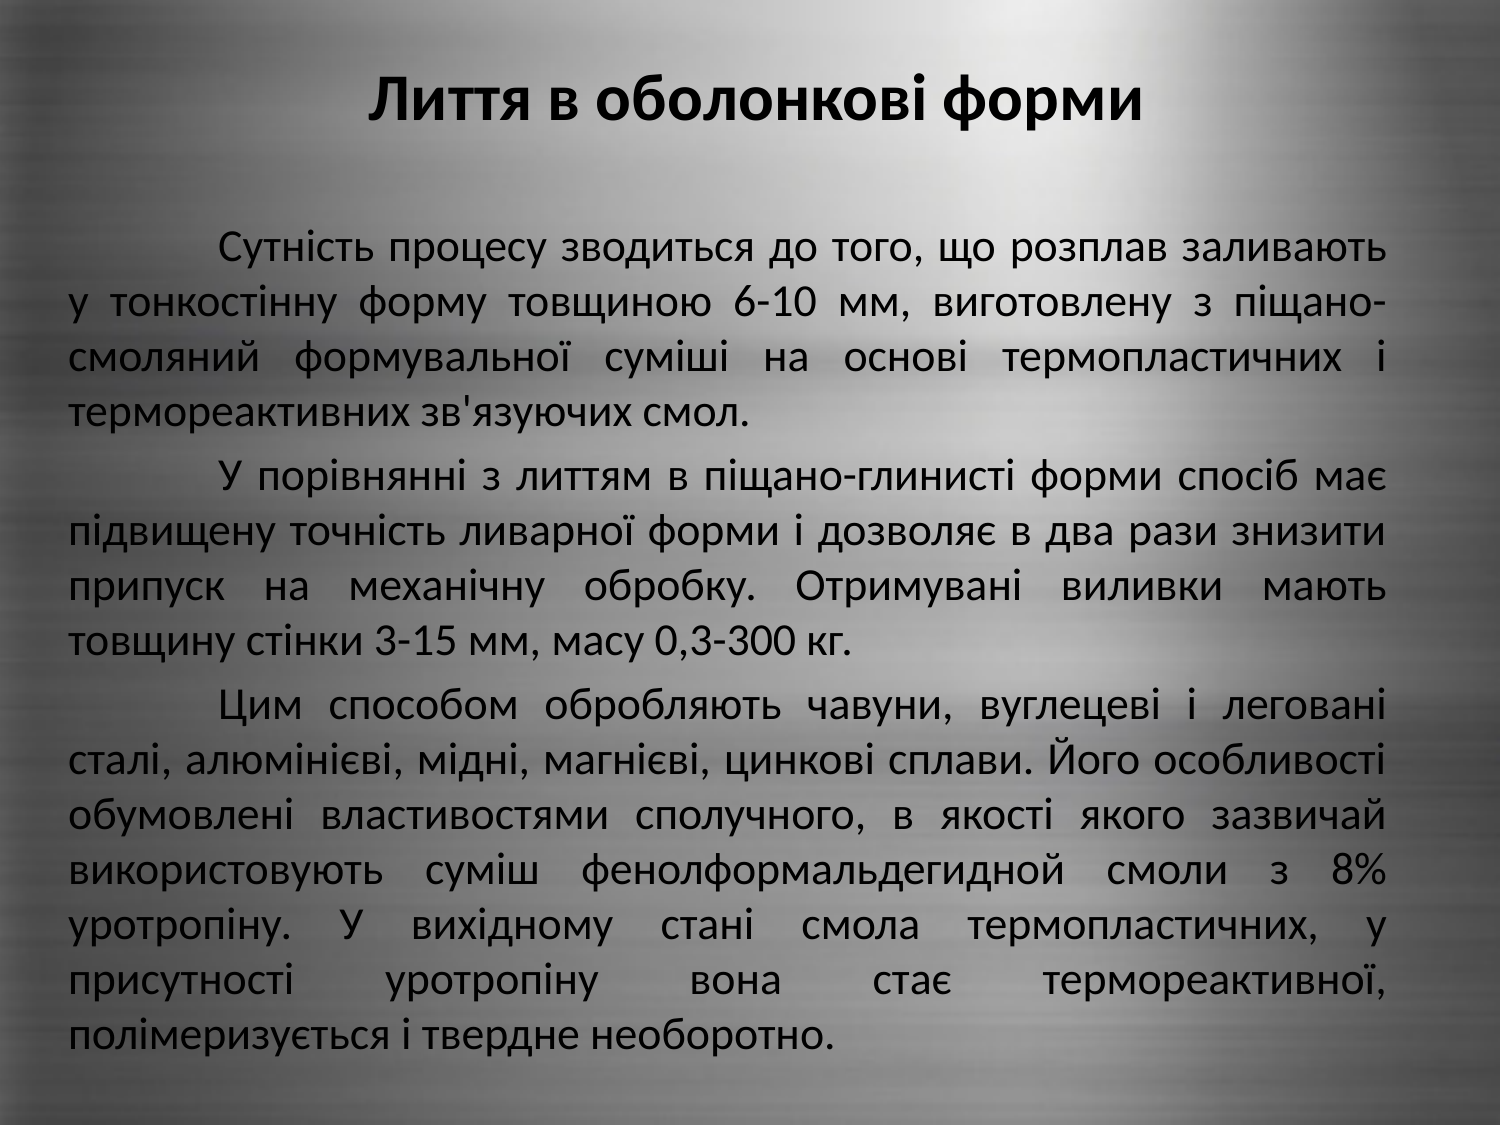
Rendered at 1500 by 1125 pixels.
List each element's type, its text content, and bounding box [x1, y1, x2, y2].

title Лиття в оболонкові форми [82, 0, 1432, 188]
list Сутність процесу зводиться до того, що розплав заливають у тонкостінну форму товщиною 6-10 мм, виготовлену з піщано-смоляний формувальної суміші на основі термопластичних і термореактивних зв'язуючих смол. У порівнянні з литтям в піщано-глинисті форми спосіб має підвищену точність ливарної форми і дозволяє в два рази знизити припуск на механічну обробку. Отримувані виливки мають товщину стінки 3-15 мм, масу 0,3-300 кг. Цим способом обробляють чавуни, вуглецеві і леговані сталі, алюмінієві, мідні, магнієві, цинкові сплави. Його особливості обумовлені властивостями сполучного, в якості якого зазвичай використовують суміш фенолформальдегидной смоли з 8% уротропіну. У вихідному стані смола термопластичних, у присутності уротропіну вона стає термореактивної, полімеризується і твердне необоротно. [53, 208, 1404, 951]
picture [0, 0, 1500, 1125]
